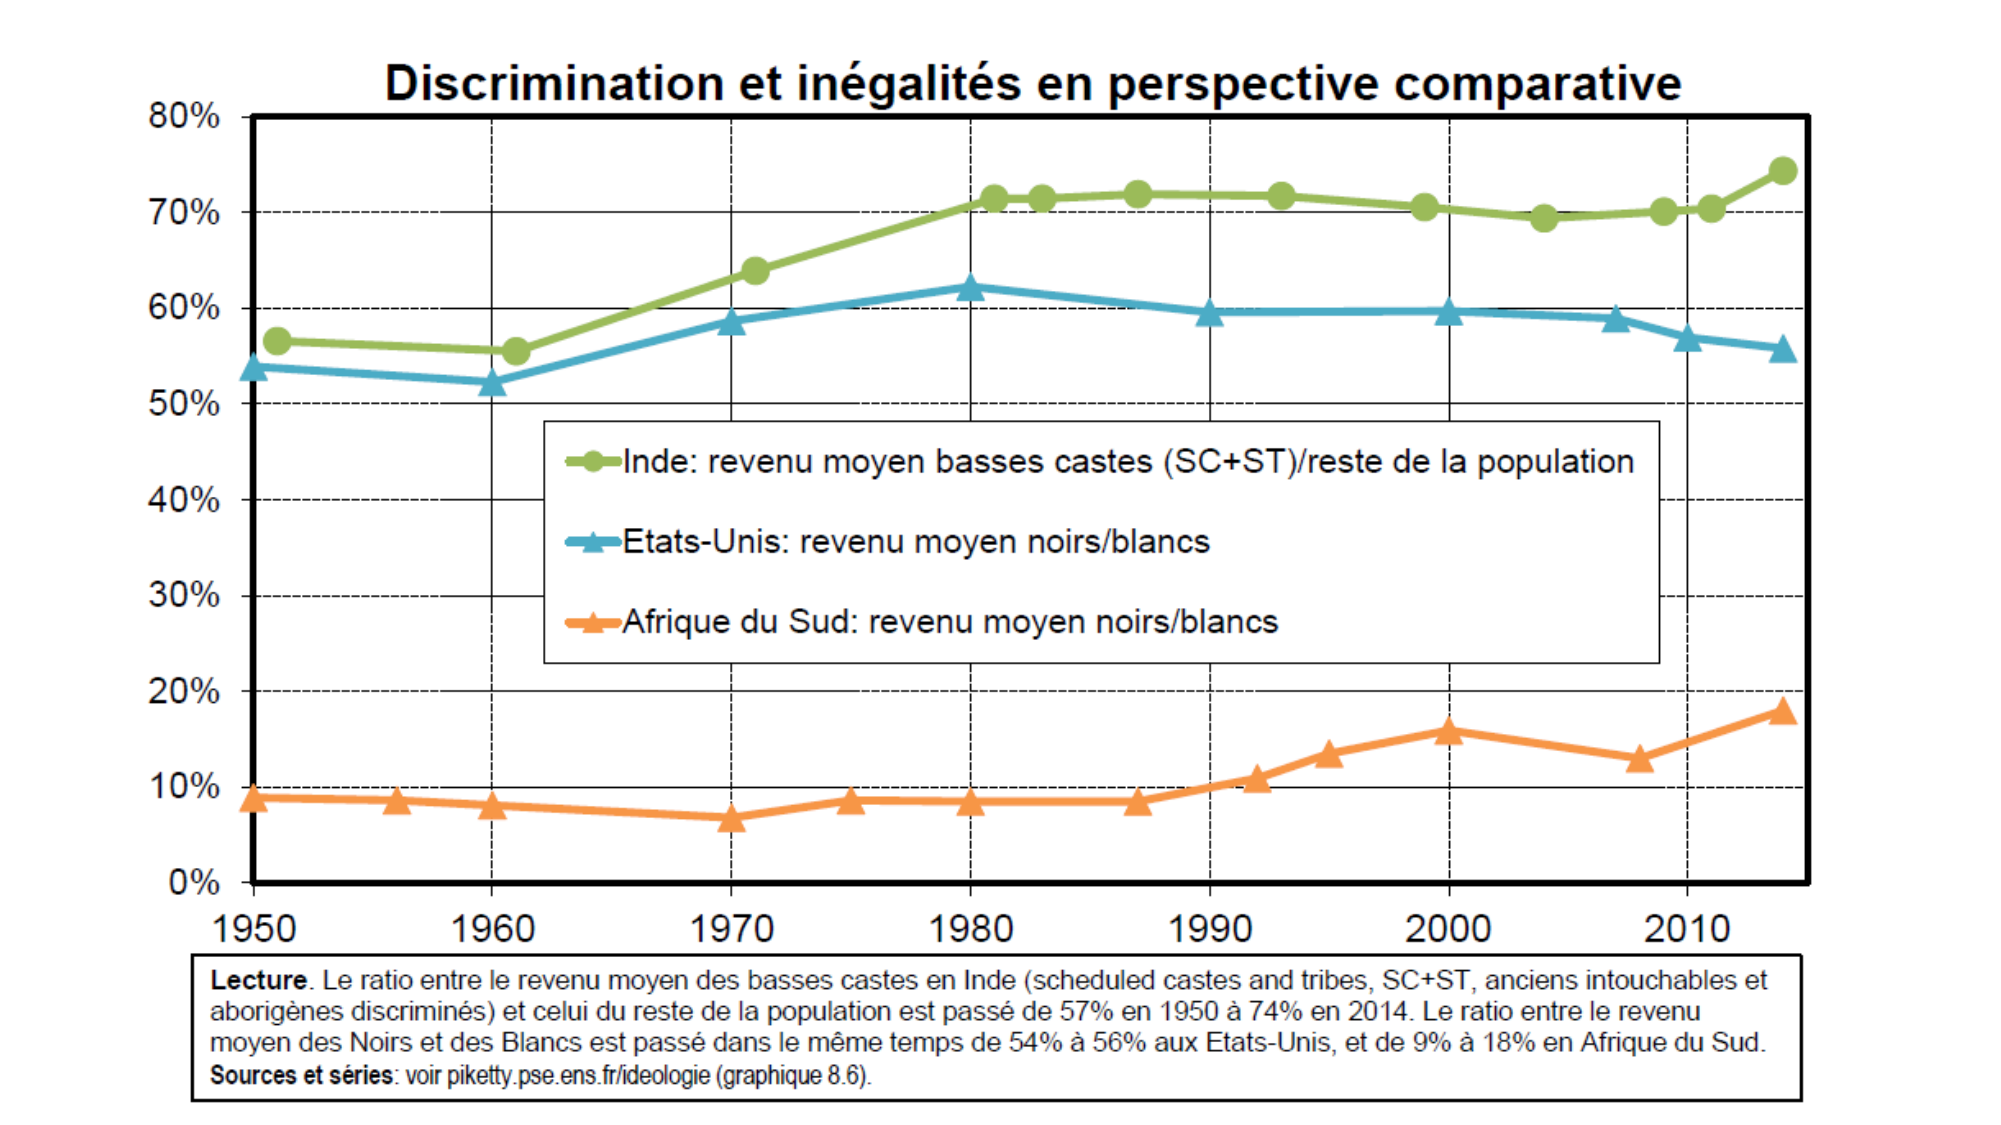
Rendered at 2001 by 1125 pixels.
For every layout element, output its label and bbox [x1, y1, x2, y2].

picture [114, 0, 1886, 1125]
